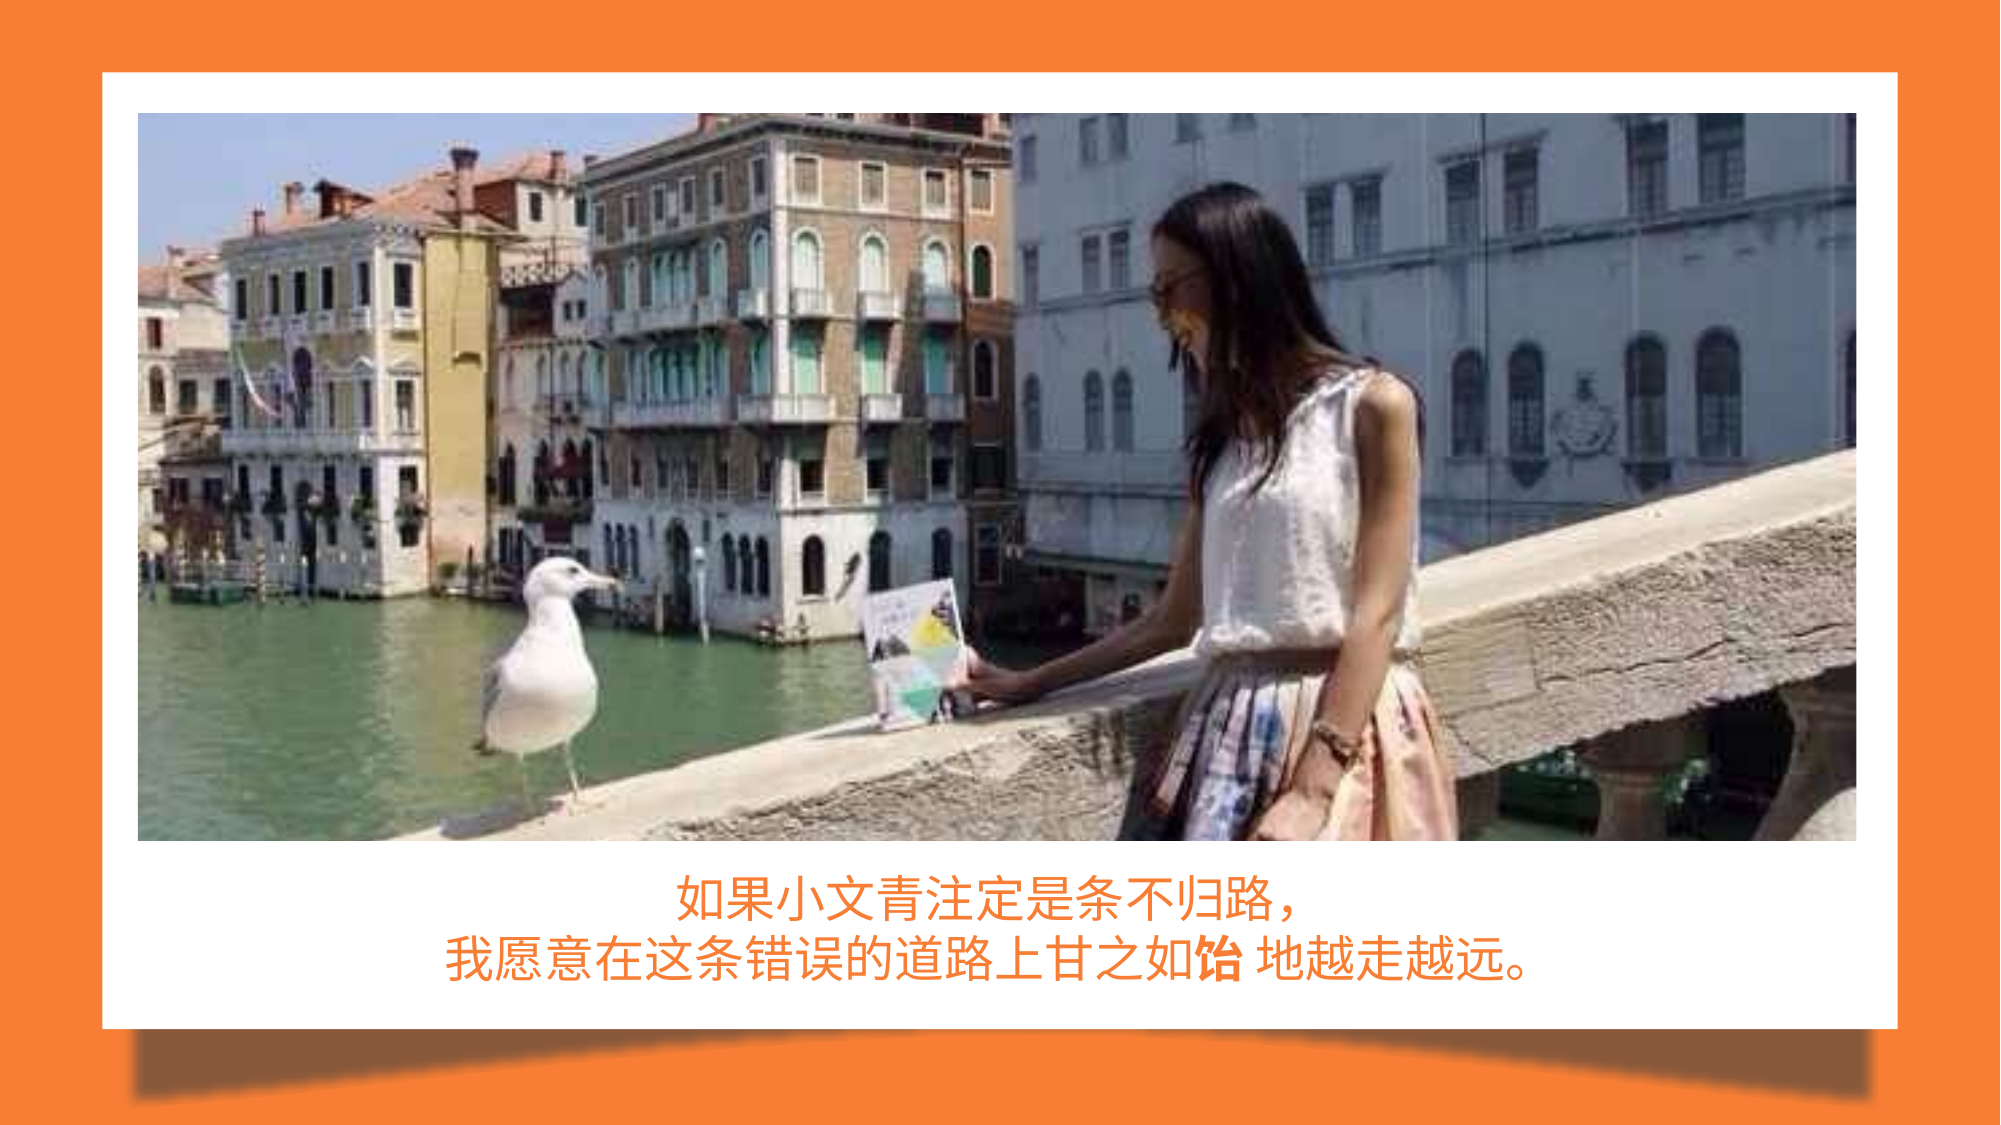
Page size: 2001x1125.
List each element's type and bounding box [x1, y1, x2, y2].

text_box [102, 72, 1898, 1110]
picture [137, 113, 1857, 841]
